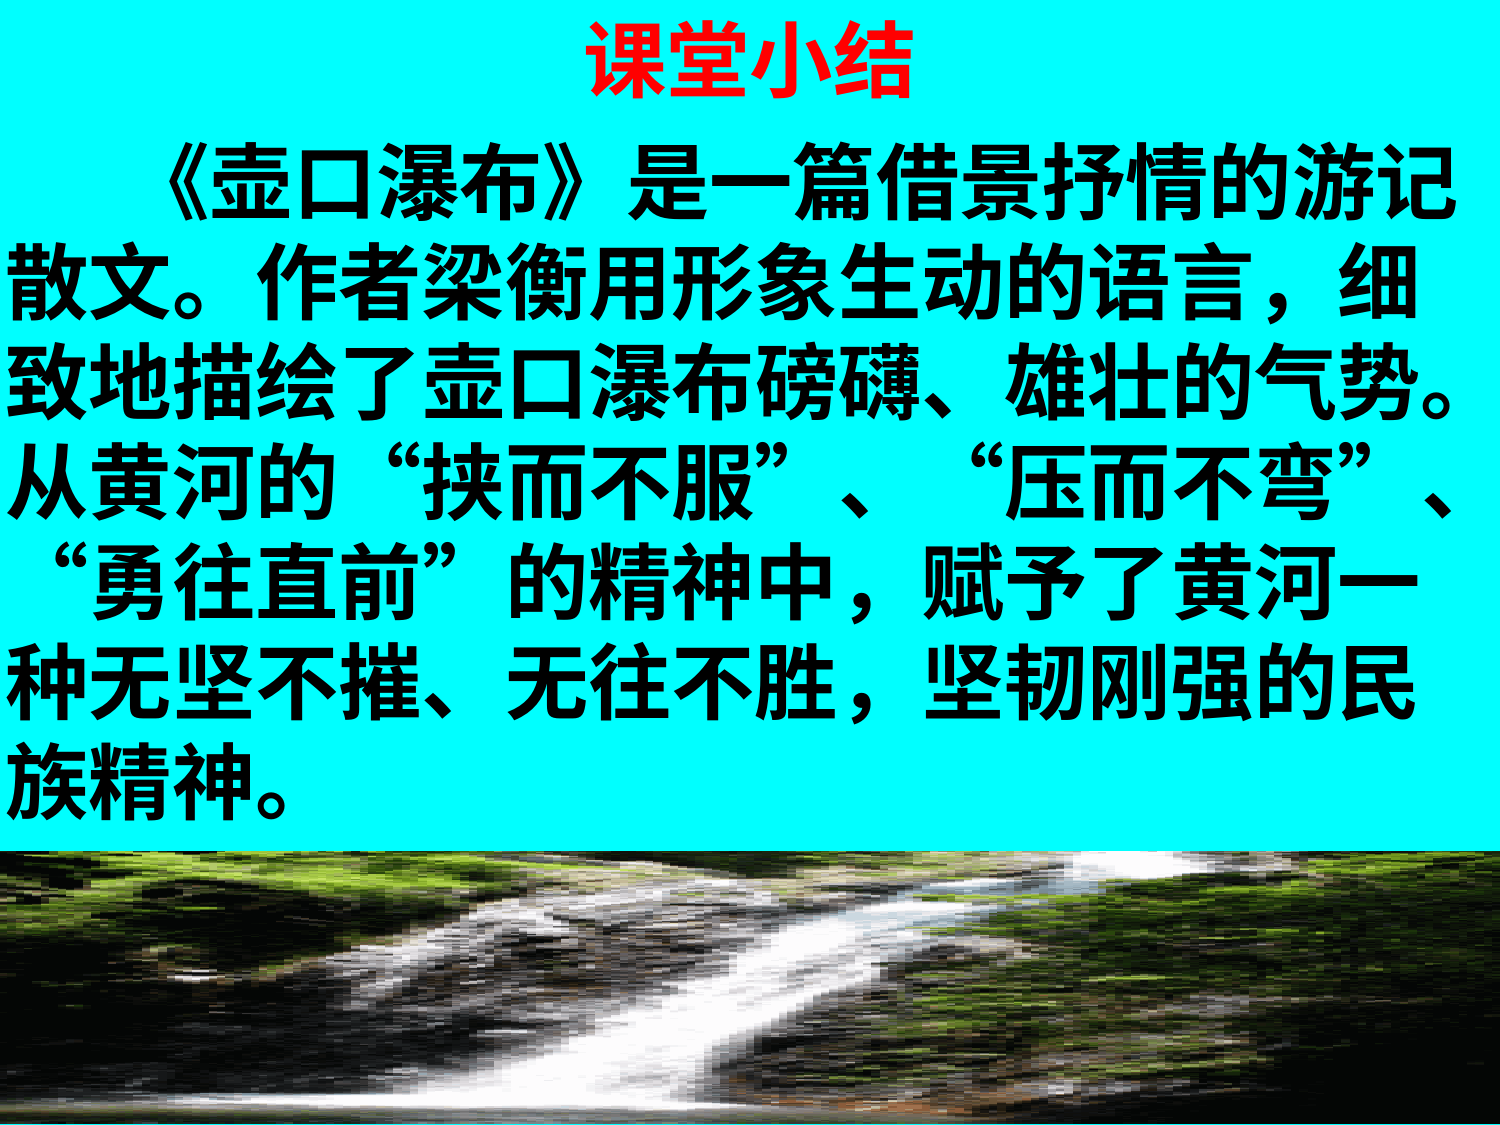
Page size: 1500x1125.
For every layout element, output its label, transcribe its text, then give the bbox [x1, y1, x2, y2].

list 《壶口瀑布》是一篇借景抒情的游记散文。作者梁衡用形象生动的语言，细致地描绘了壶口瀑布磅礴、雄壮的气势。从黄河的“挟而不服”、“压而不弯”、“勇往直前”的精神中，赋予了黄河一种无坚不摧、无往不胜，坚韧刚强的民族精神。 [0, 122, 1500, 851]
picture [0, 851, 1500, 1124]
title 课堂小结 [74, 0, 1426, 122]
